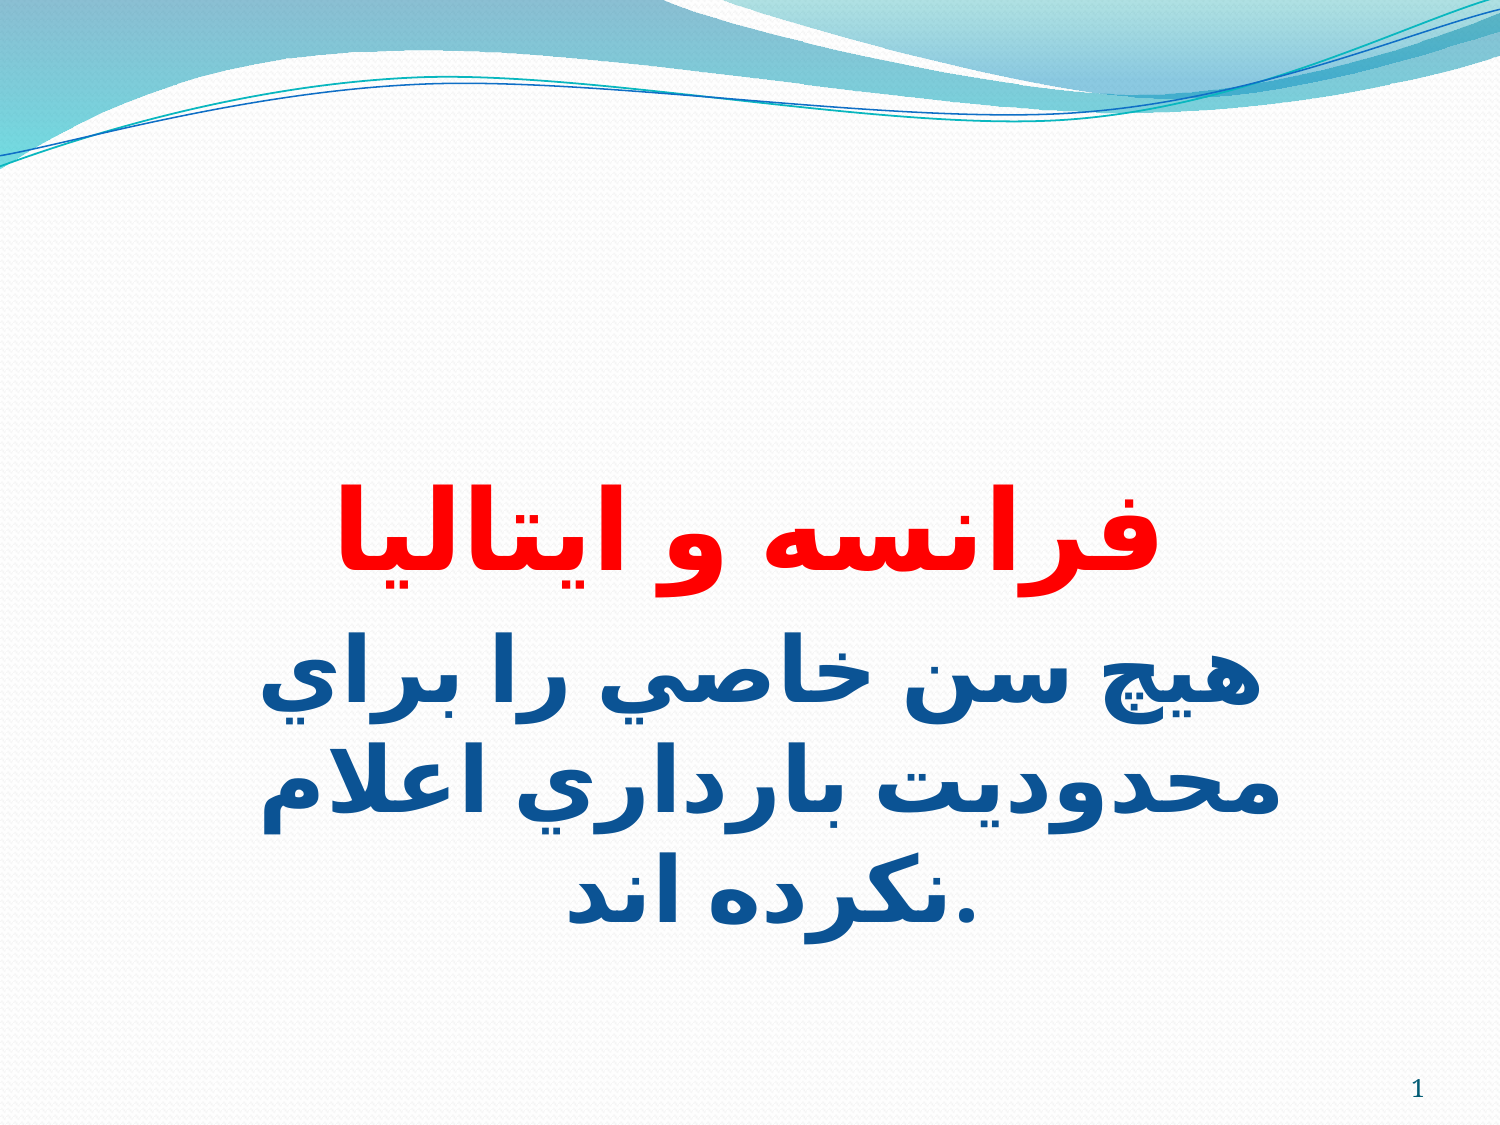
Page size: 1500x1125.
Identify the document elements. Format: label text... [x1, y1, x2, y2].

slide_number 1 [1299, 1042, 1425, 1103]
list فرانسه و ايتاليا هيچ سن خاصي را براي محدوديت بارداري اعلام نكرده اند. [75, 317, 1425, 1038]
